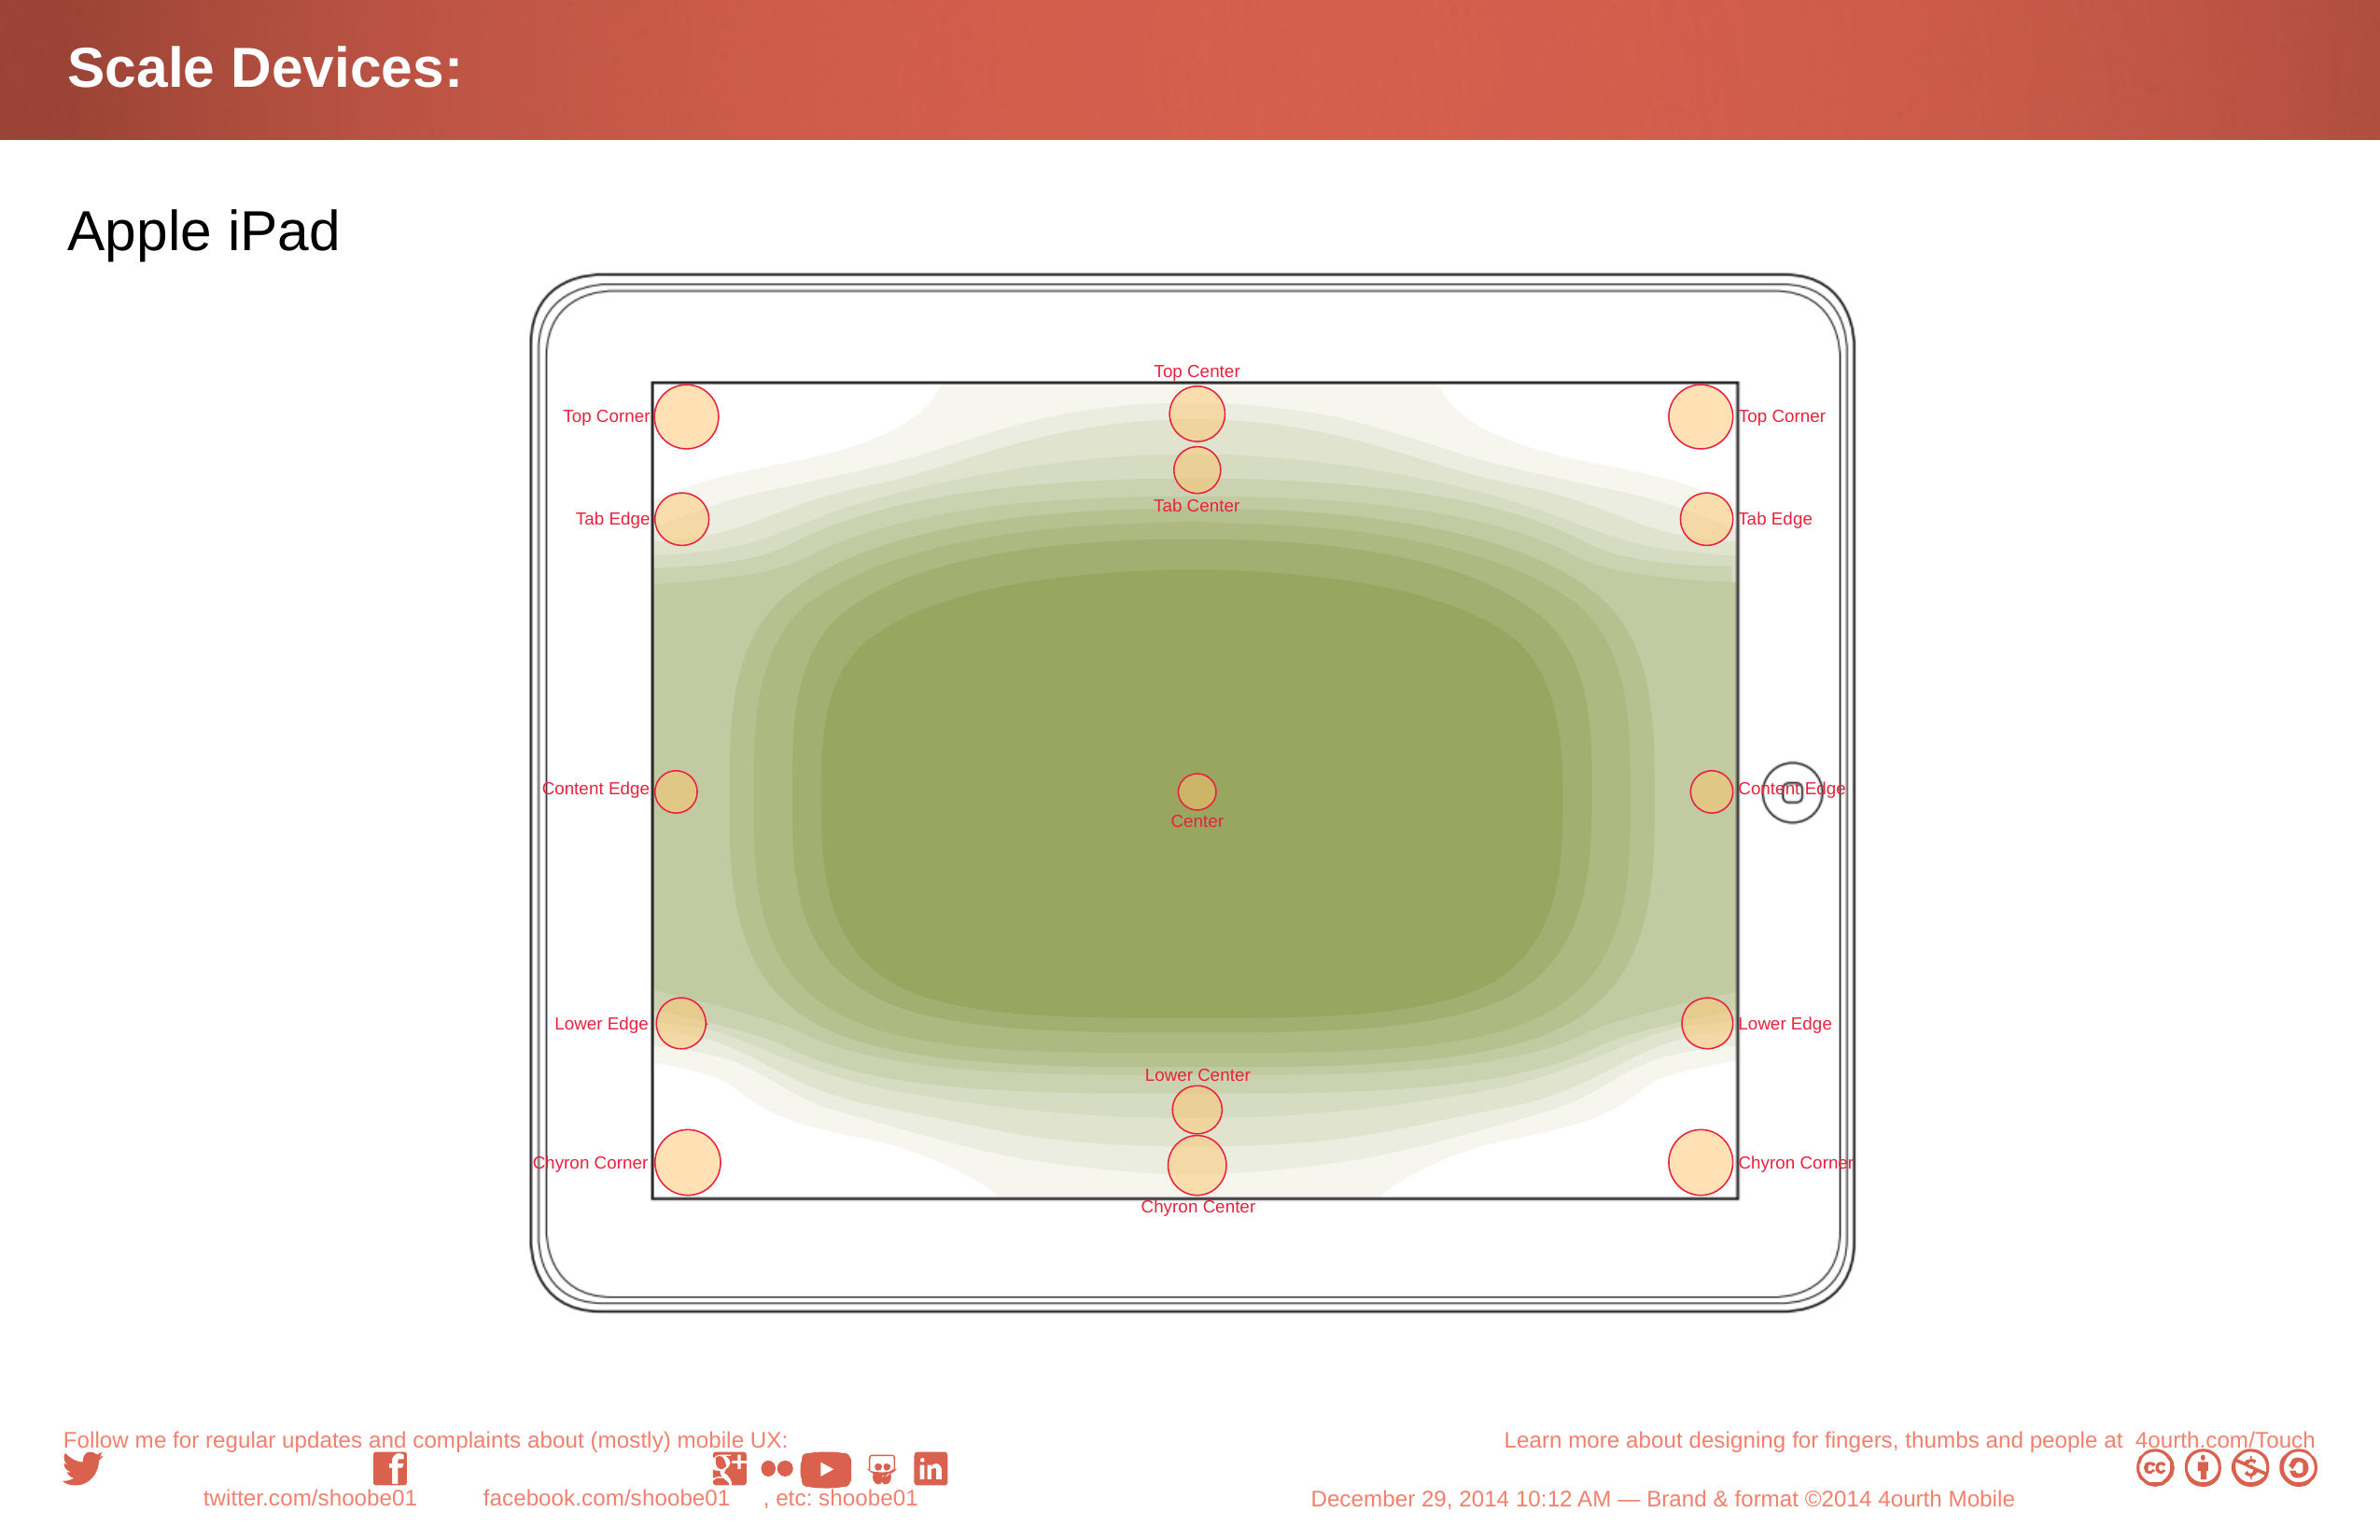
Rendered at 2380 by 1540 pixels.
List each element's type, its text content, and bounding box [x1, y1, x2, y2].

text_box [1668, 1129, 1855, 1196]
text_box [575, 492, 709, 546]
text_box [1170, 773, 1225, 832]
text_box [1681, 997, 1833, 1049]
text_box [1690, 770, 1847, 814]
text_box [532, 1129, 721, 1196]
text_box Scale Devices: [53, 24, 888, 106]
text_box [1153, 446, 1240, 516]
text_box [541, 770, 698, 814]
text_box Apple iPad [53, 187, 888, 269]
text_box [553, 997, 708, 1049]
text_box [562, 384, 720, 450]
picture [507, 265, 1874, 1323]
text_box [1140, 1135, 1257, 1217]
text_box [1144, 1063, 1252, 1133]
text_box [1680, 492, 1813, 546]
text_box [1668, 384, 1827, 450]
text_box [1153, 359, 1241, 442]
